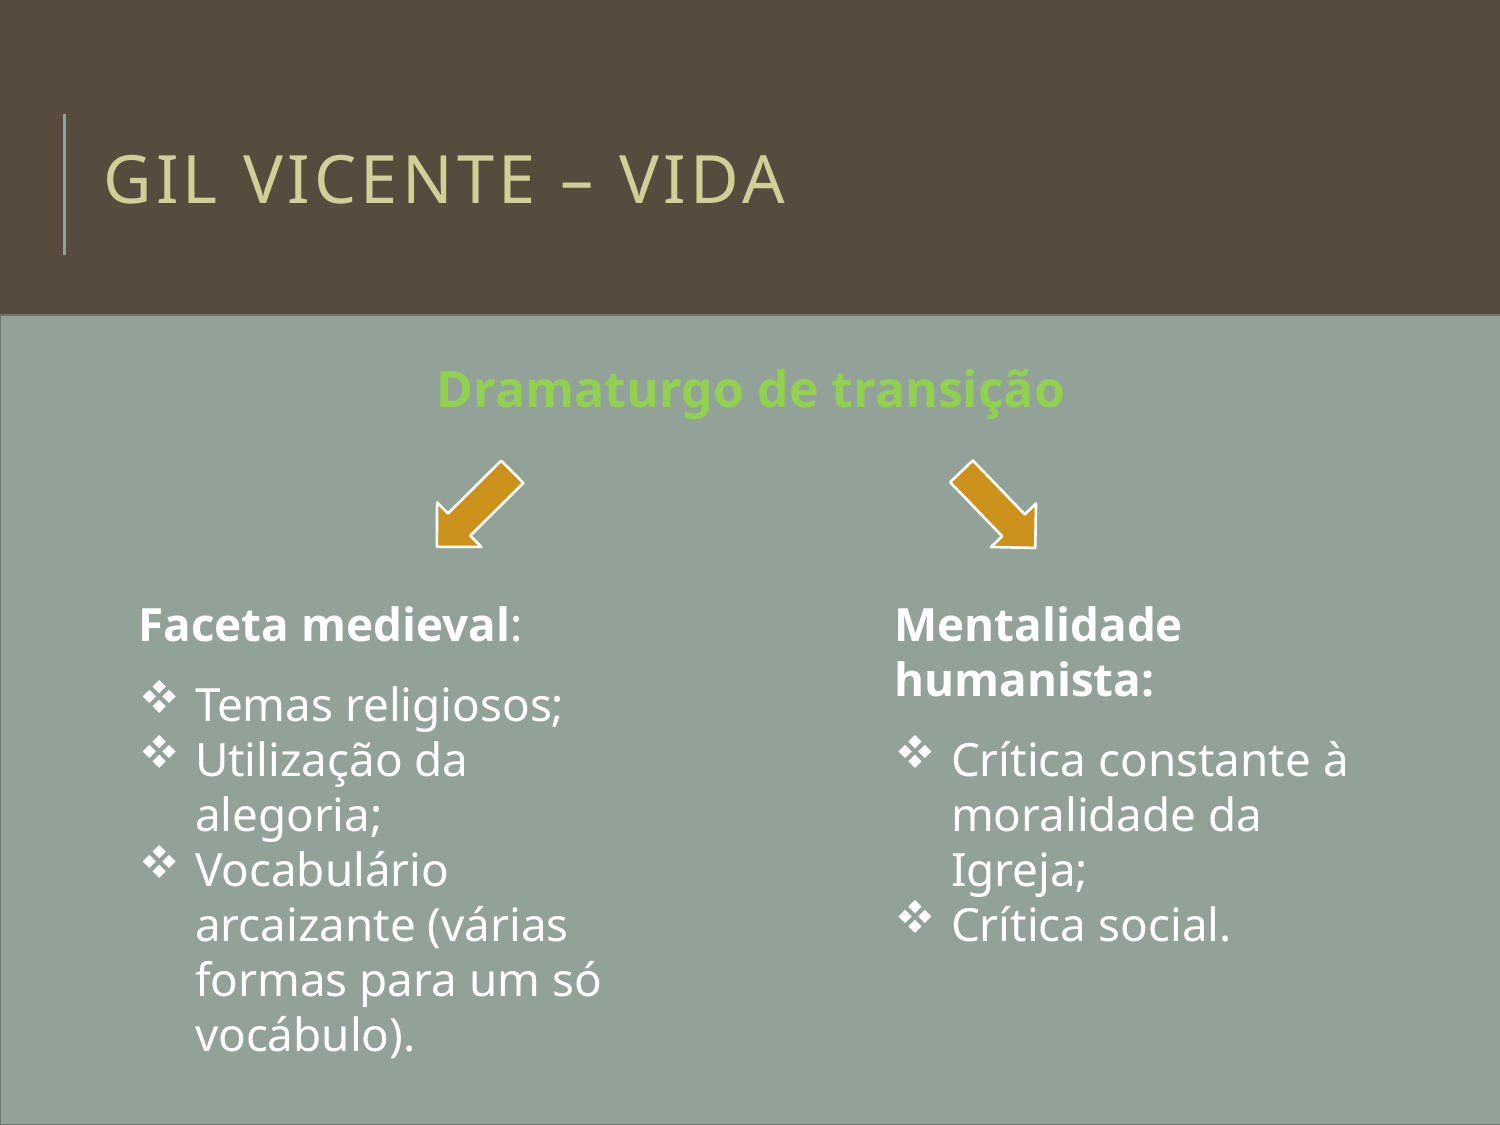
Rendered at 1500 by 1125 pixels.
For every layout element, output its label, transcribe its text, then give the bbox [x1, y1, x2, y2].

text_box [435, 459, 525, 549]
text_box Mentalidade humanista: Crítica constante à moralidade da Igreja; Crítica social. [879, 588, 1382, 958]
text_box [949, 459, 1038, 550]
text_box Dramaturgo de transição [421, 349, 1080, 425]
title Gil Vicente – Vida [88, 61, 1285, 308]
text_box Faceta medieval: Temas religiosos; Utilização da alegoria; Vocabulário arcaizante (várias formas para um só vocábulo). [123, 588, 668, 1068]
text_box [0, 314, 1500, 1125]
